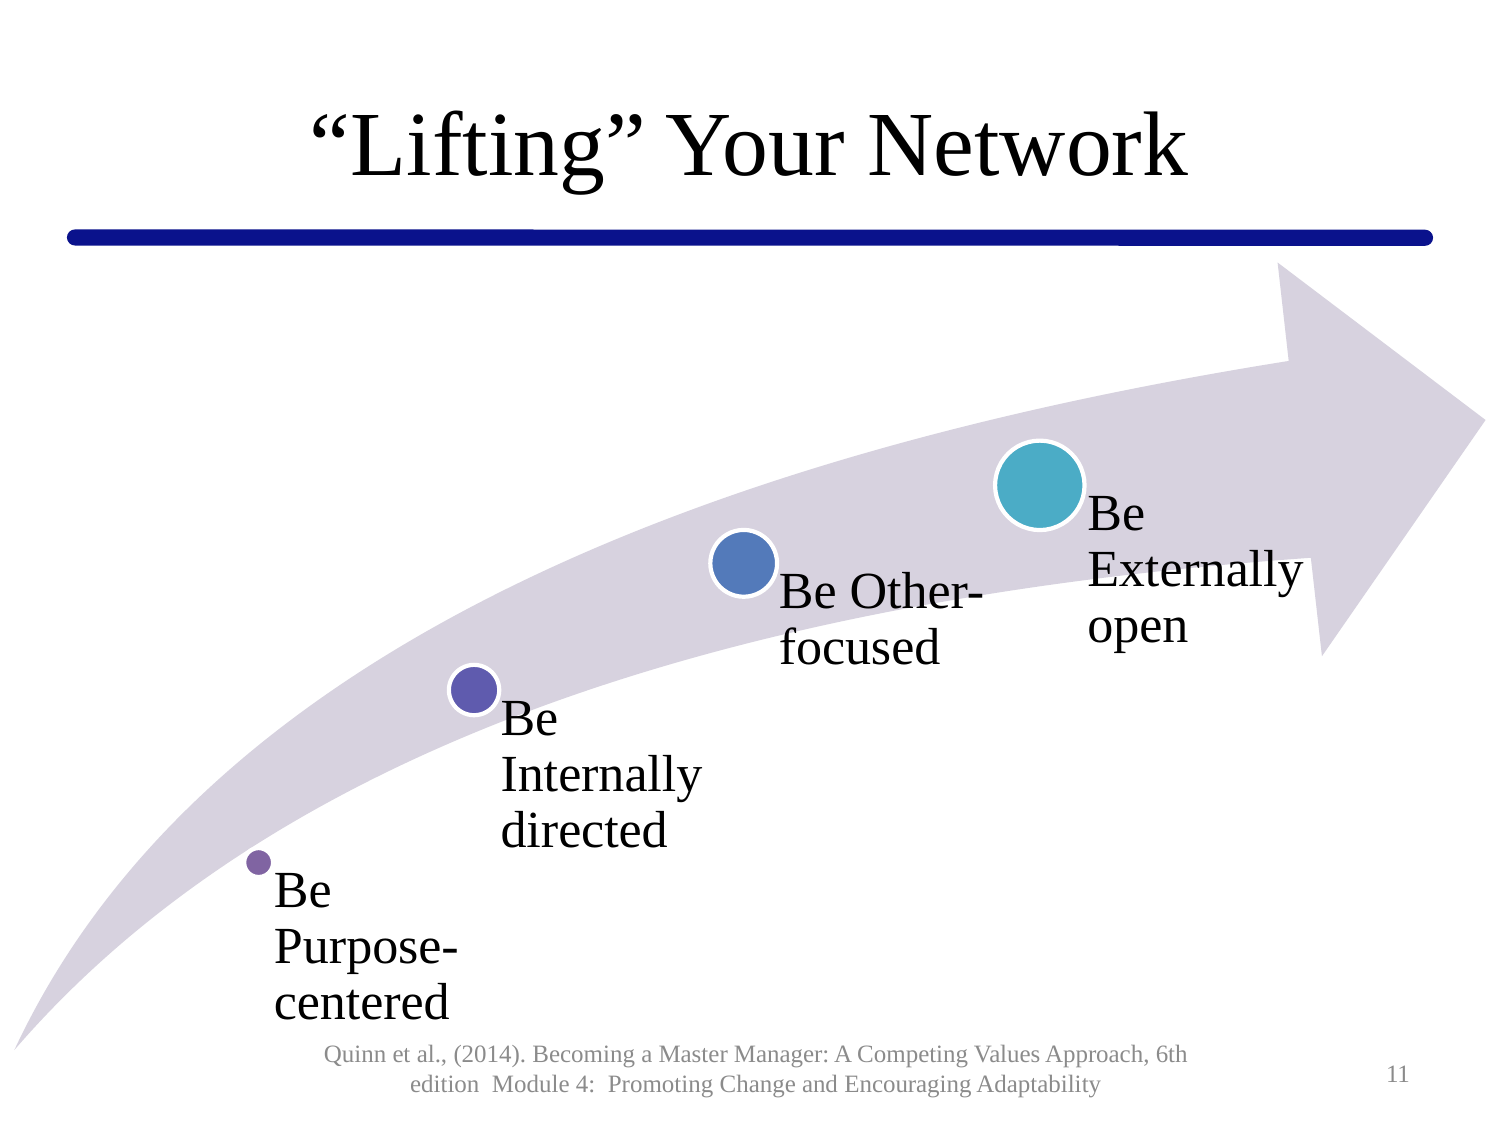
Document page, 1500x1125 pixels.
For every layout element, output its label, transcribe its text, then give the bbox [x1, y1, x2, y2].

slide_number 11 [1074, 1058, 1425, 1103]
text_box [74, 262, 1426, 1051]
footer Quinn et al., (2014). Becoming a Master Manager: A Competing Values Approach, 6th edition Module 4: Promoting Change and Encouraging Adaptability [287, 1060, 1074, 1098]
title “Lifting” Your Network [75, 45, 1425, 233]
